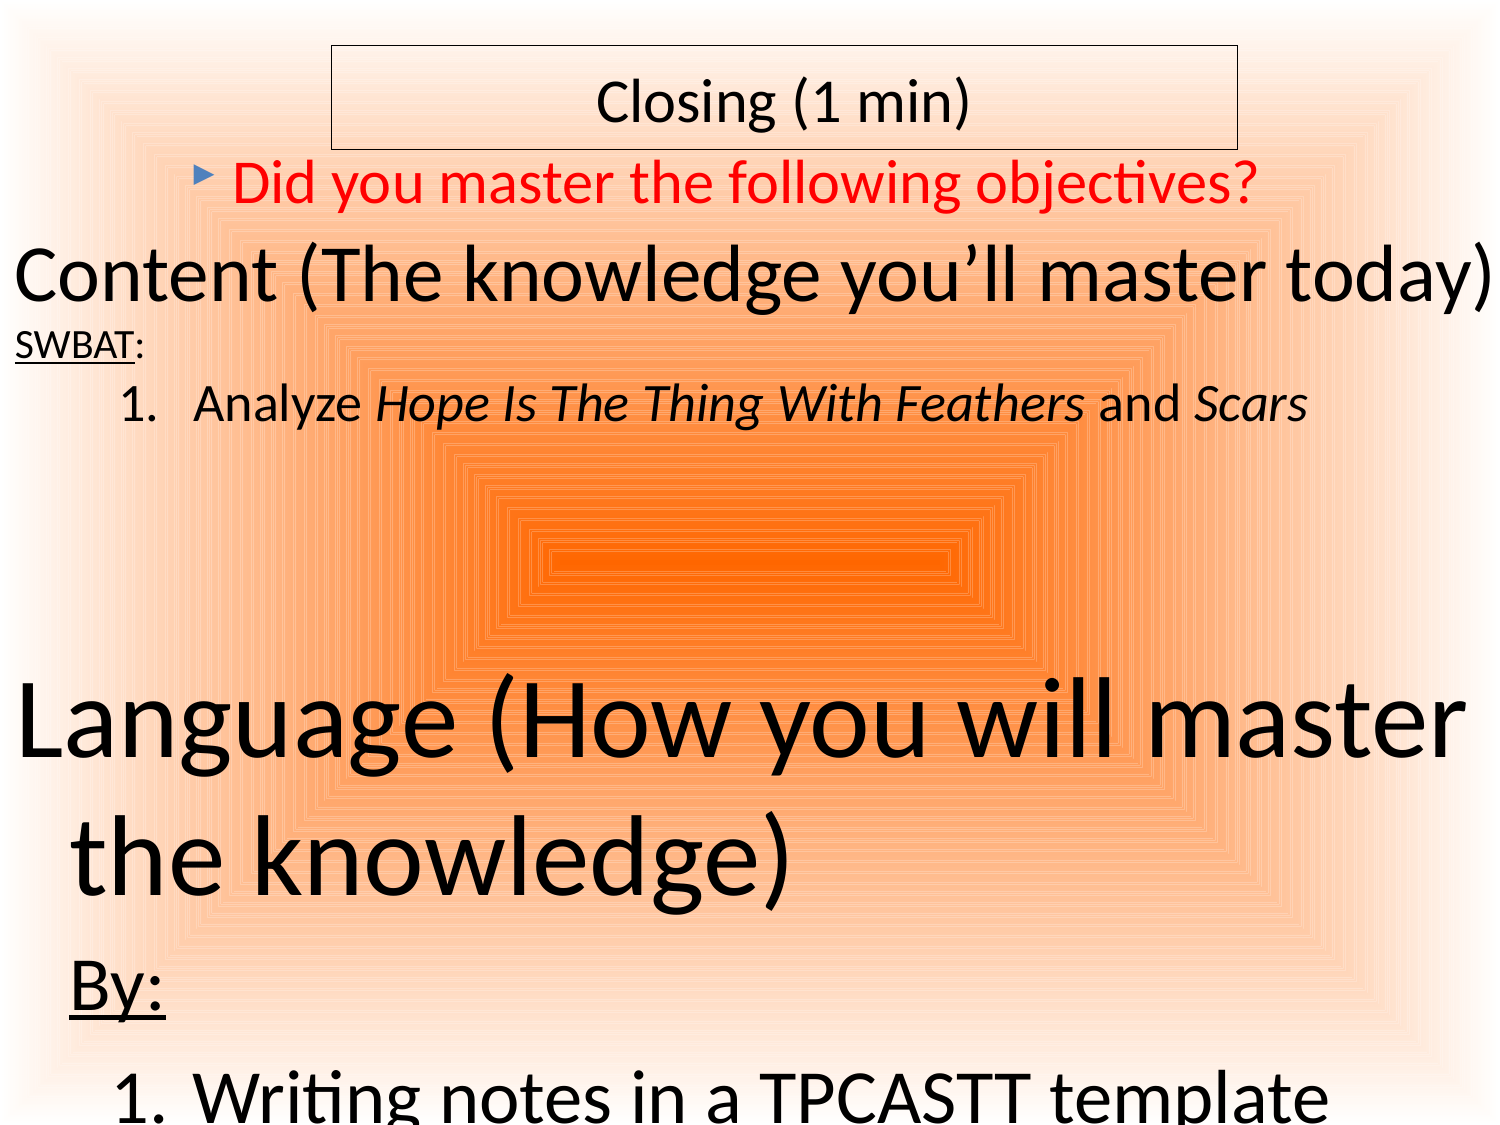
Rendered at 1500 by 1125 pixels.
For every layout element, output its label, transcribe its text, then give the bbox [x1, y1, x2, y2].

text_box Content (The knowledge you’ll master today) SWBAT: Analyze Hope Is The Thing With Feathers and Scars [0, 212, 1500, 565]
text_box Did you master the following objectives? [0, 134, 1434, 212]
text_box Language (How you will master the knowledge) By: Writing notes in a TPCASTT template [0, 575, 1500, 1125]
title Closing (1 min) [331, 45, 1238, 134]
